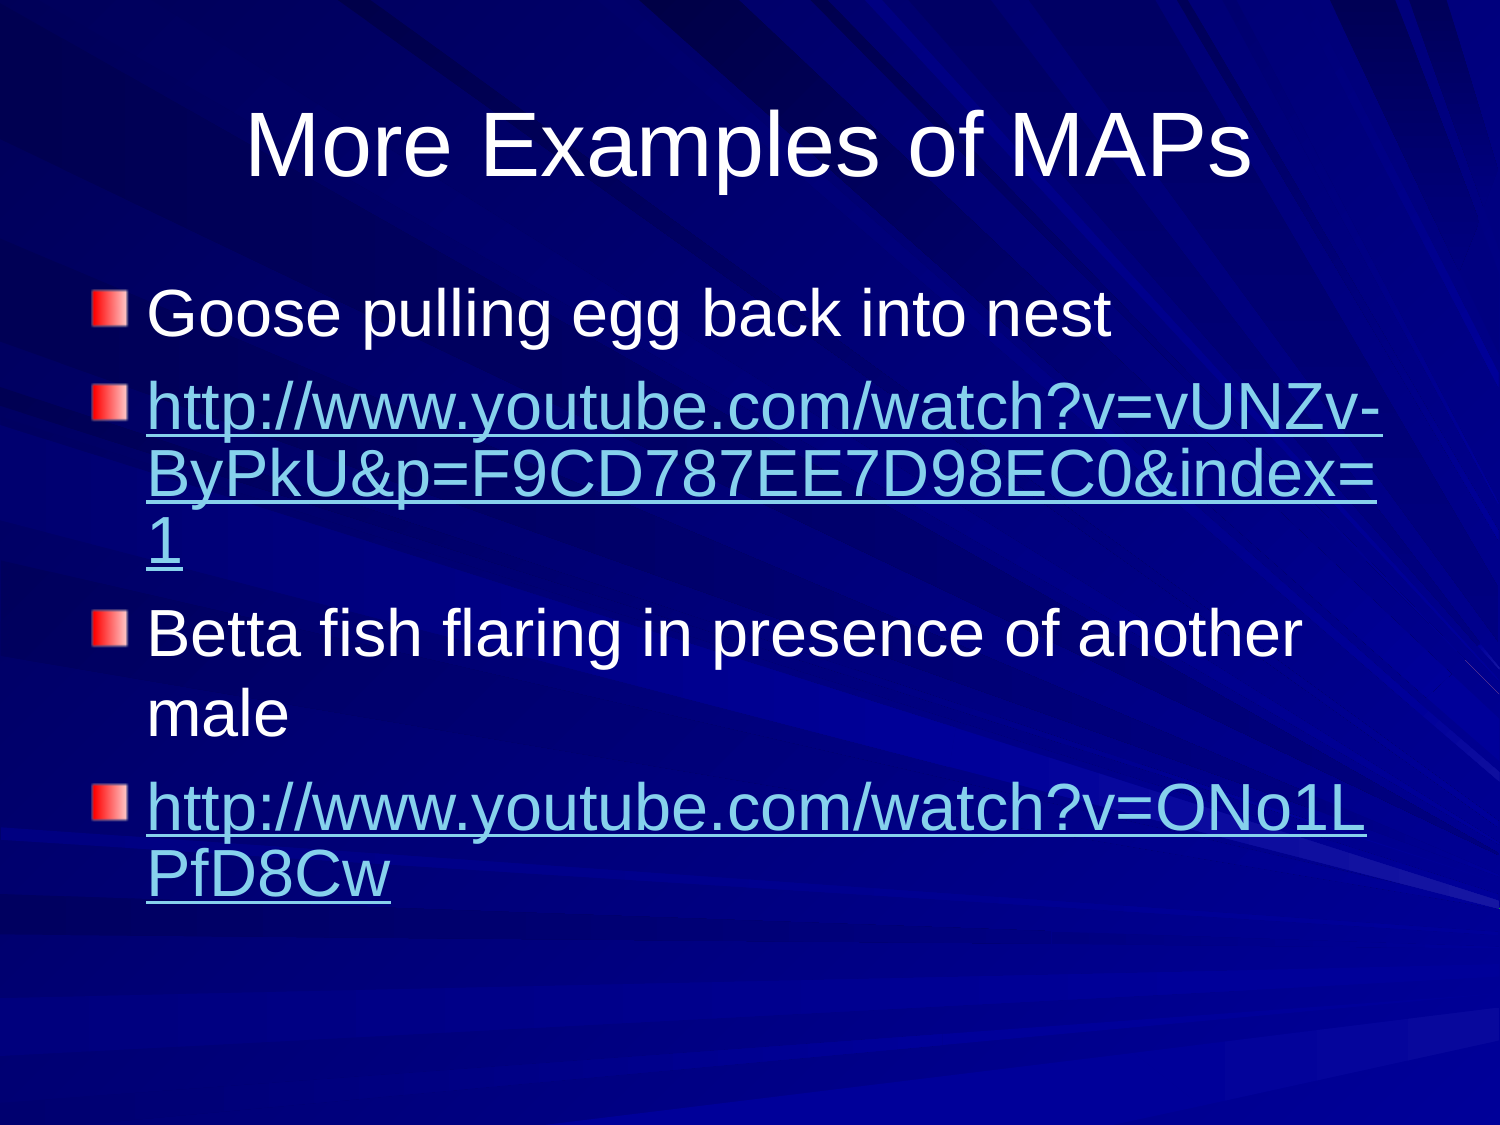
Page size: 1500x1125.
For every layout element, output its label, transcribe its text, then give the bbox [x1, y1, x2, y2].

picture [90, 382, 132, 425]
picture [90, 288, 132, 331]
list Goose pulling egg back into nest http://www.youtube.com/watch?v=vUNZv-ByPkU&p=F9CD787EE7D98EC0&index=1 Betta fish flaring in presence of another male http://www.youtube.com/watch?v=ONo1LPfD8Cw [74, 262, 1426, 1006]
picture [90, 782, 132, 825]
title More Examples of MAPs [74, 45, 1426, 234]
picture [90, 608, 132, 651]
